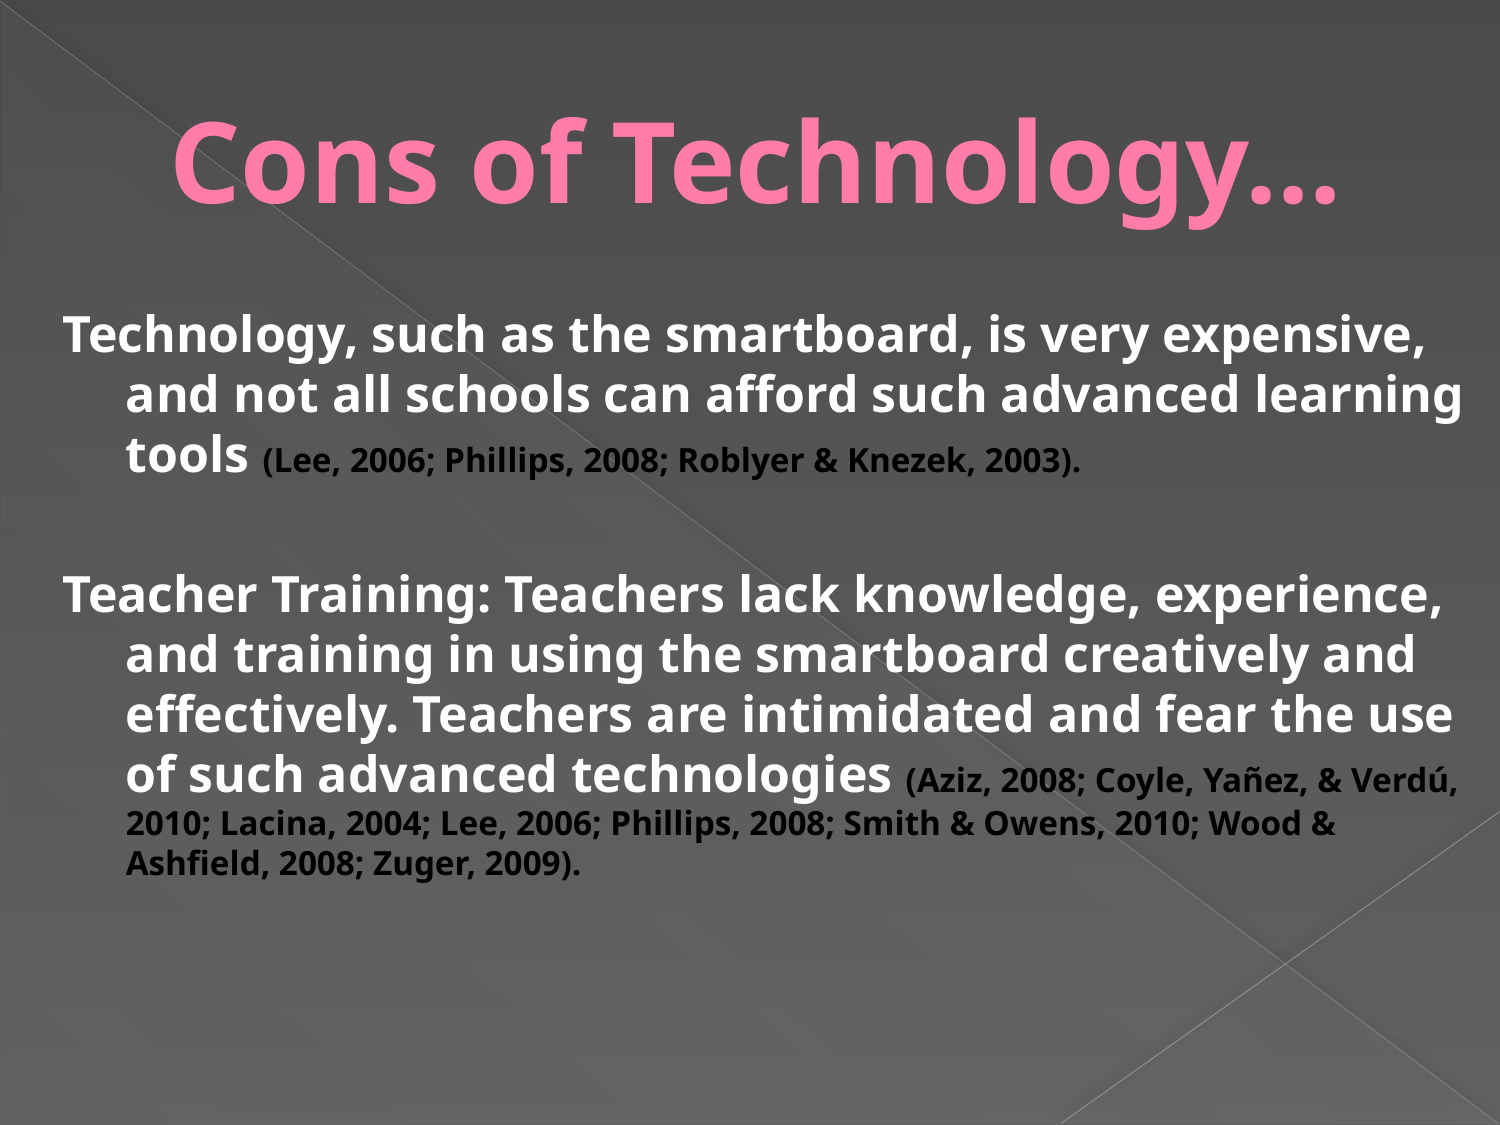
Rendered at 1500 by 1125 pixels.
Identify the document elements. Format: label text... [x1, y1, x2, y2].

list Technology, such as the smartboard, is very expensive, and not all schools can afford such advanced learning tools (Lee, 2006; Phillips, 2008; Roblyer & Knezek, 2003). Teacher Training: Teachers lack knowledge, experience, and training in using the smartboard creatively and effectively. Teachers are intimidated and fear the use of such advanced technologies (Aziz, 2008; Coyle, Yañez, & Verdú, 2010; Lacina, 2004; Lee, 2006; Phillips, 2008; Smith & Owens, 2010; Wood & Ashfield, 2008; Zuger, 2009). [37, 224, 1500, 1034]
title Cons of Technology… [75, 43, 1425, 224]
